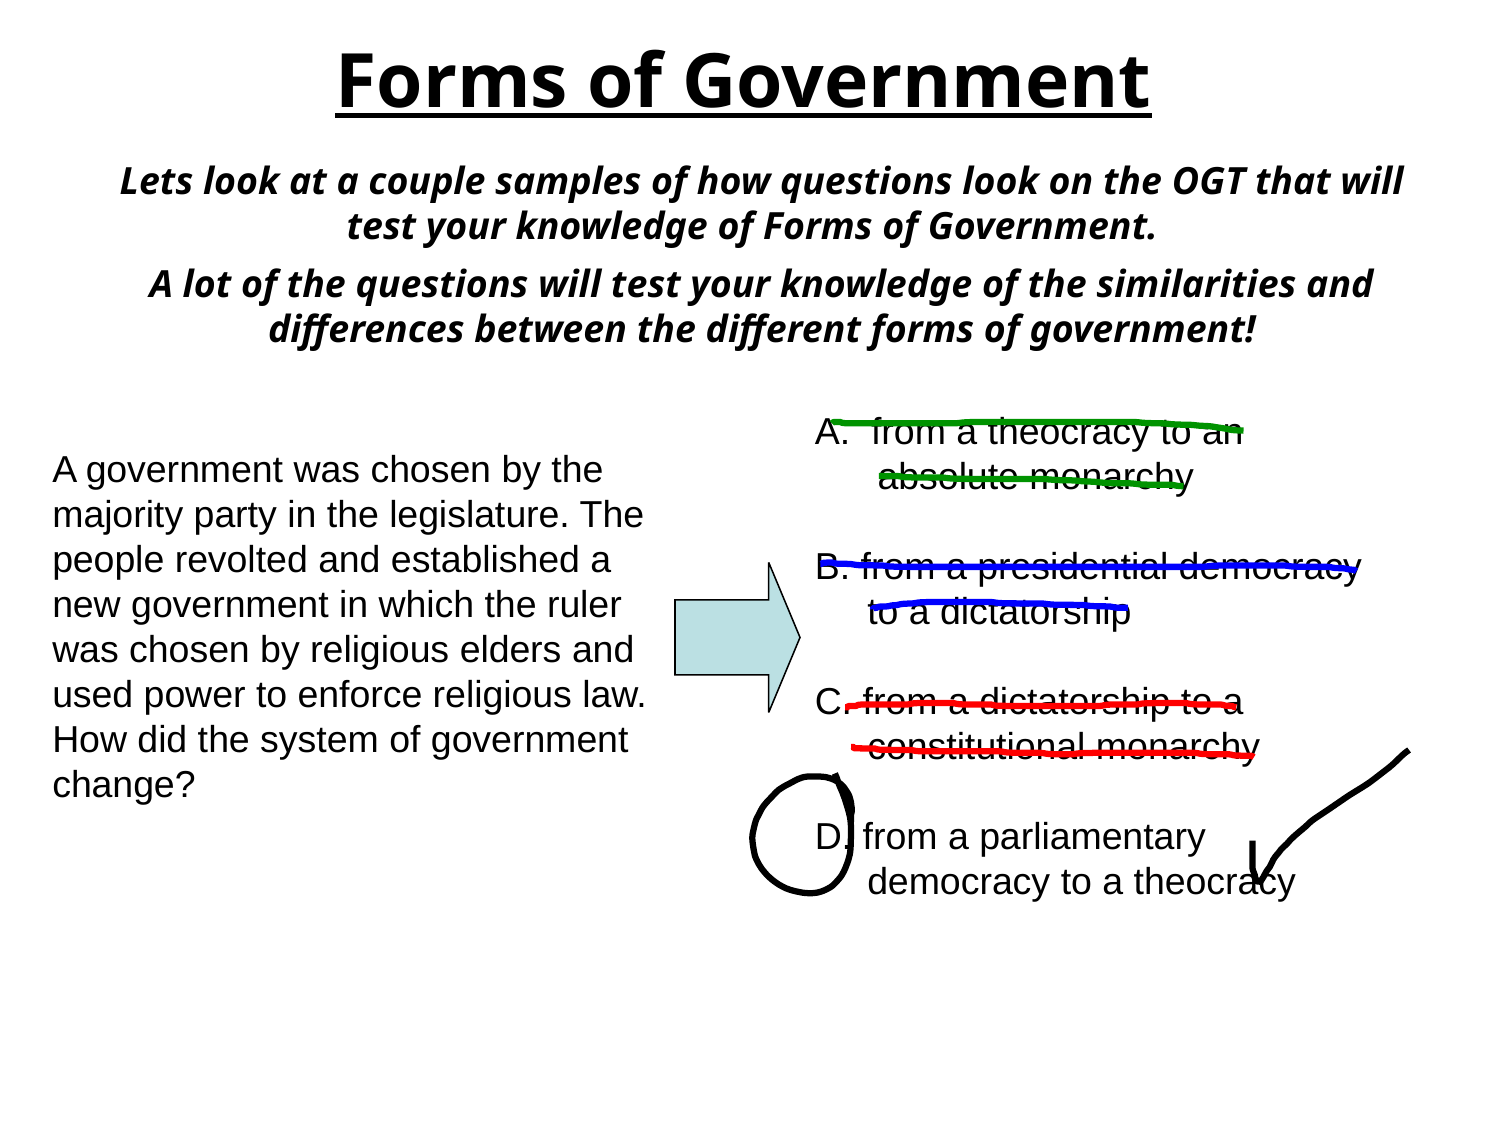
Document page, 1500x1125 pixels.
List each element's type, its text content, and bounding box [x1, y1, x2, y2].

text_box Lets look at a couple samples of how questions look on the OGT that will test your knowledge of Forms of Government. A lot of the questions will test your knowledge of the similarities and differences between the different forms of government! [99, 149, 1425, 358]
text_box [752, 421, 1410, 894]
text_box from a theocracy to an absolute monarchy B. from a presidential democracy to a dictatorship C. from a dictatorship to a constitutional monarchy D. from a parliamentary democracy to a theocracy [799, 399, 1463, 910]
text_box Forms of Government [74, 24, 1413, 130]
text_box A government was chosen by the majority party in the legislature. The people revolted and established a new government in which the ruler was chosen by religious elders and used power to enforce religious law. How did the system of government change? [37, 437, 746, 813]
text_box [50, 275, 688, 336]
